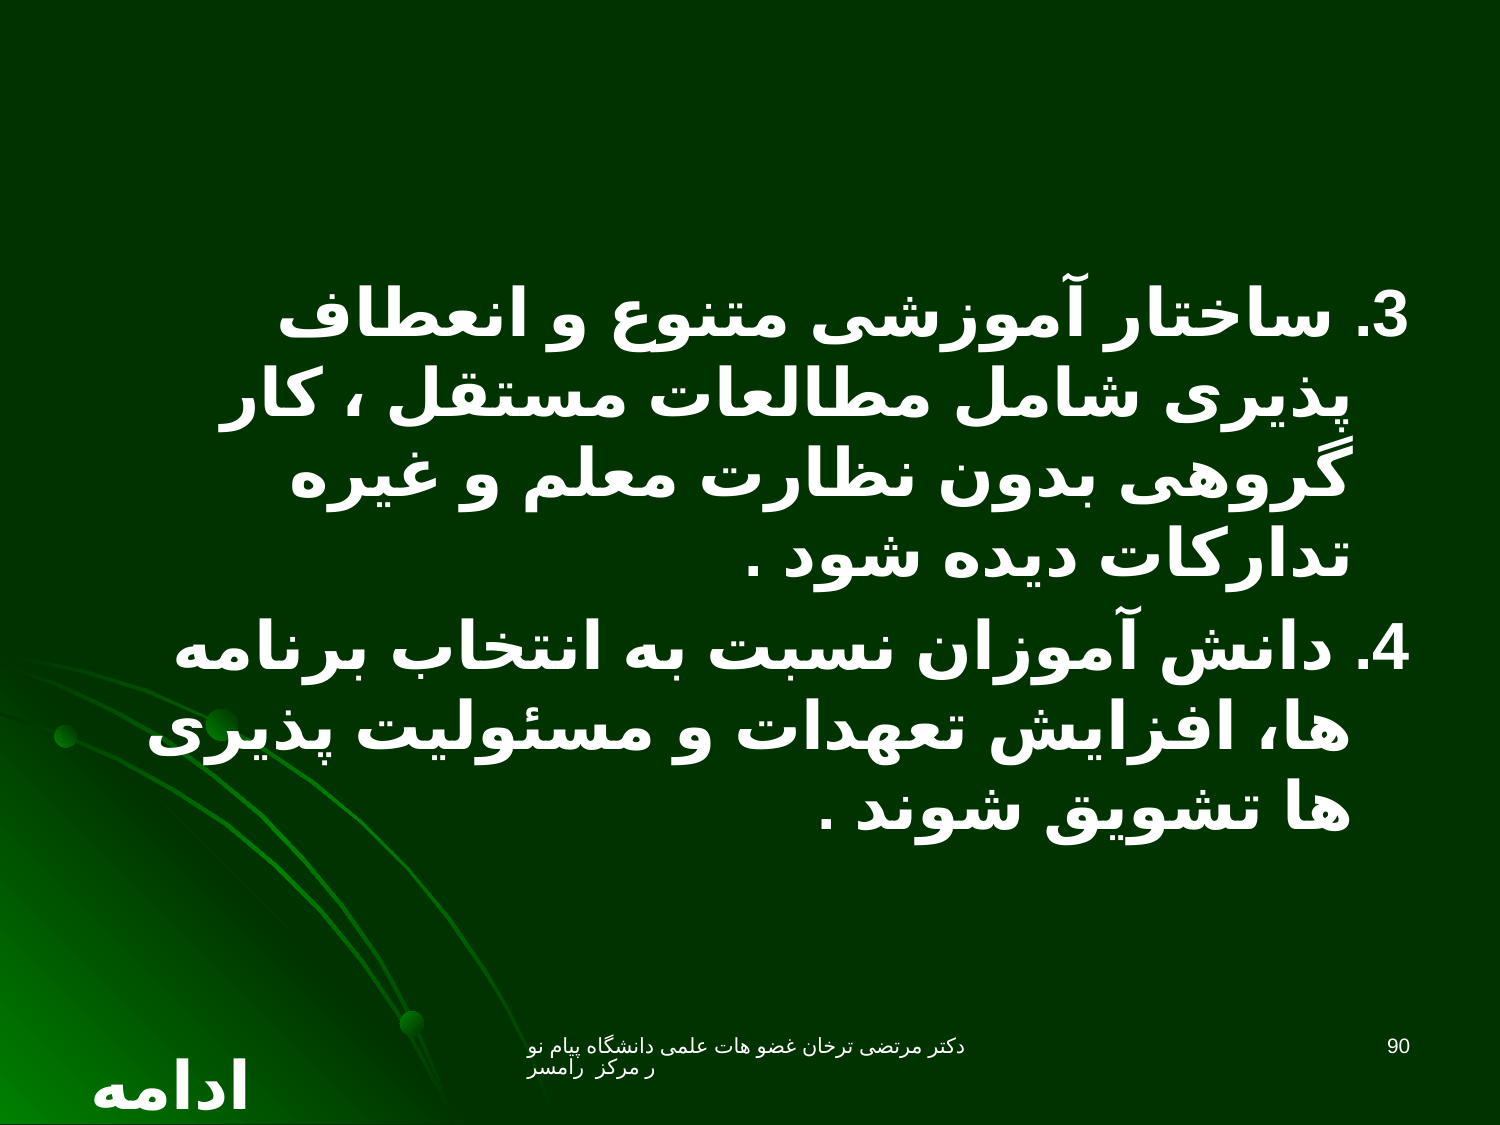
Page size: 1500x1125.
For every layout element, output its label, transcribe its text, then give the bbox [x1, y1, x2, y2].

list 3. ساختار آموزشی متنوع و انعطاف پذیری شامل مطالعات مستقل ، کار گروهی بدون نظارت معلم و غیره تدارکات دیده شود . 4. دانش آموزان نسبت به انتخاب برنامه ها، افزایش تعهدات و مسئولیت پذیری ها تشویق شوند . ادامه [74, 262, 1426, 1006]
footer دکتر مرتضی ترخان غضو هات علمی دانشگاه پیام نور مرکز رامسر [512, 1024, 988, 1101]
slide_number 90 [1074, 1024, 1426, 1101]
